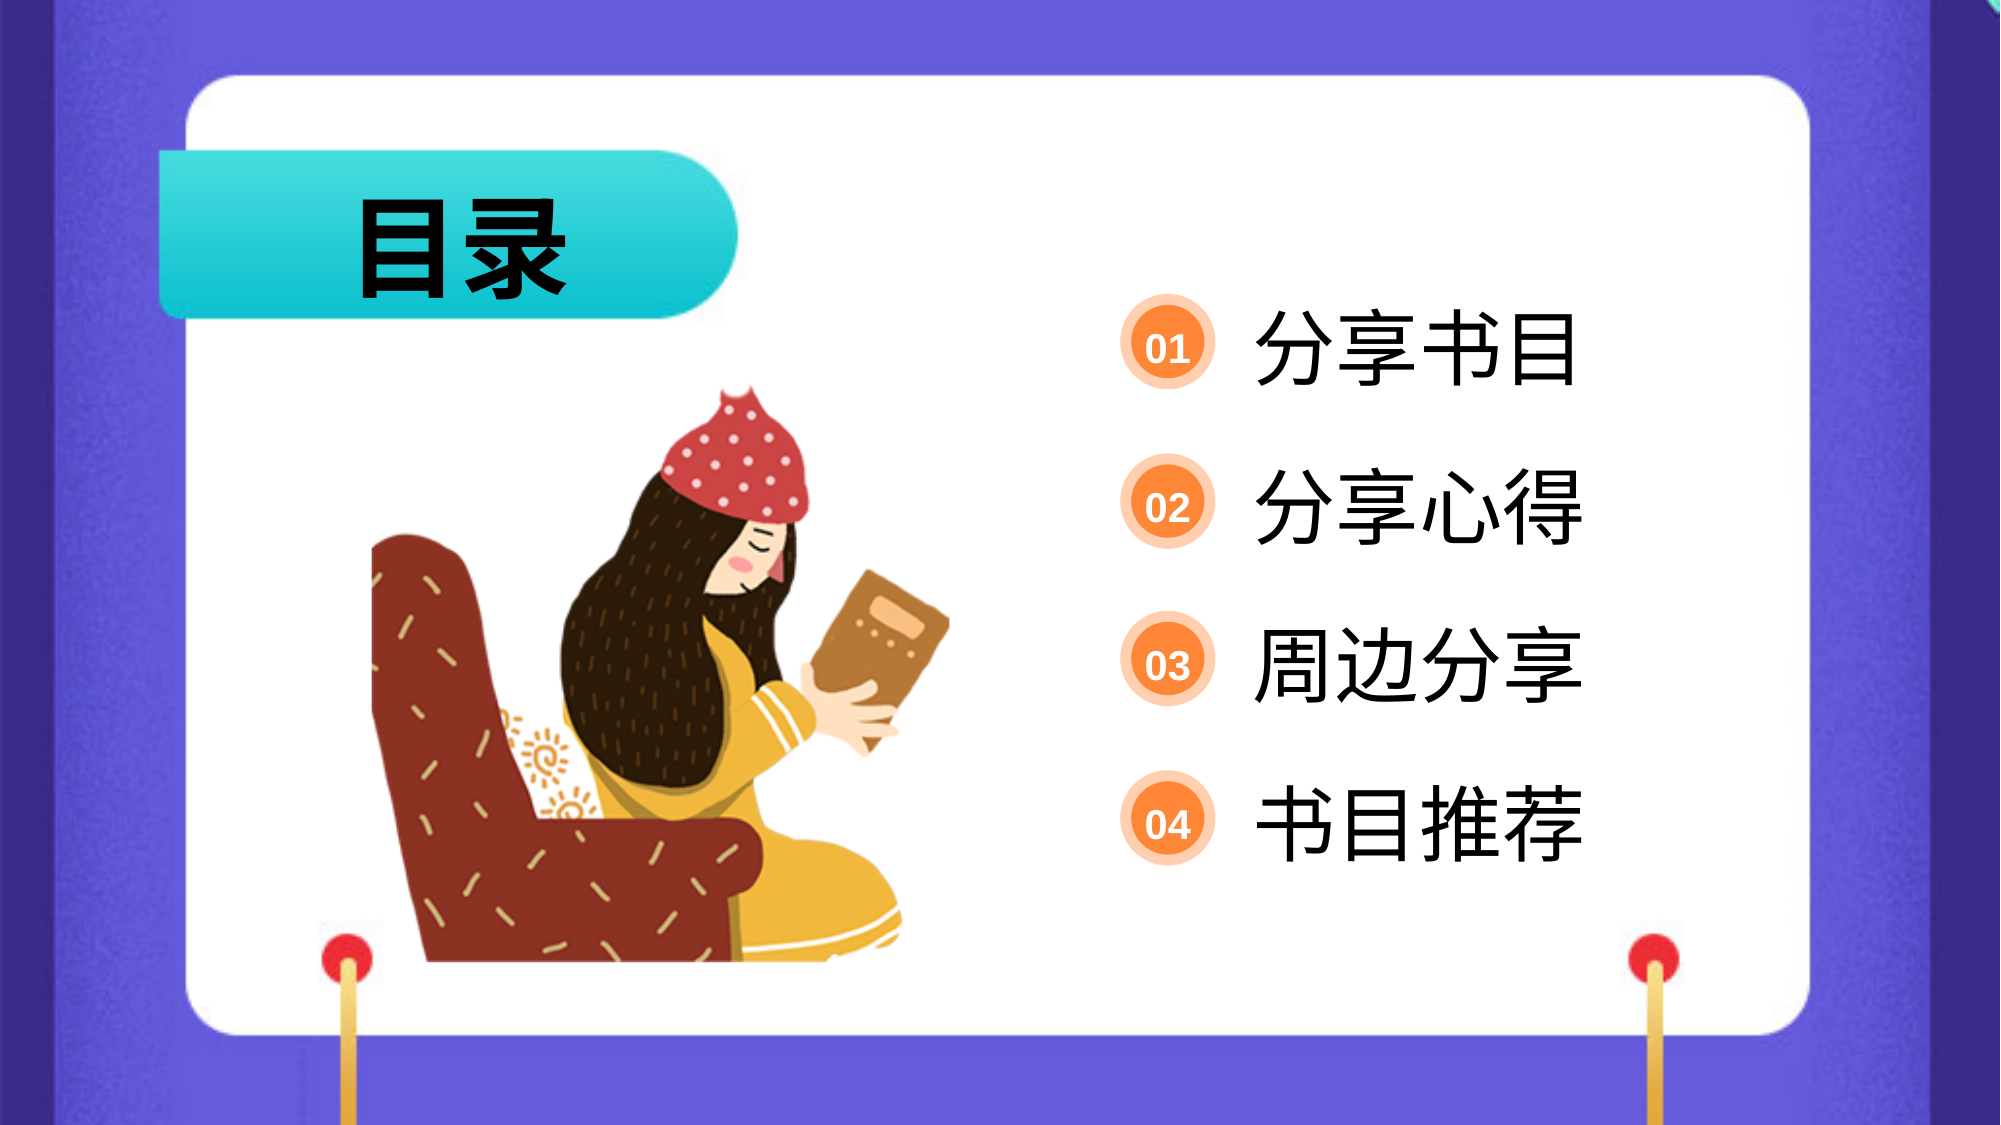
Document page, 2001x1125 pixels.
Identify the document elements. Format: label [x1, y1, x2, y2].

text_box [1120, 293, 1216, 390]
text_box [1120, 610, 1216, 707]
text_box [1120, 770, 1216, 866]
text_box [1120, 453, 1216, 549]
picture [0, 0, 2000, 1125]
